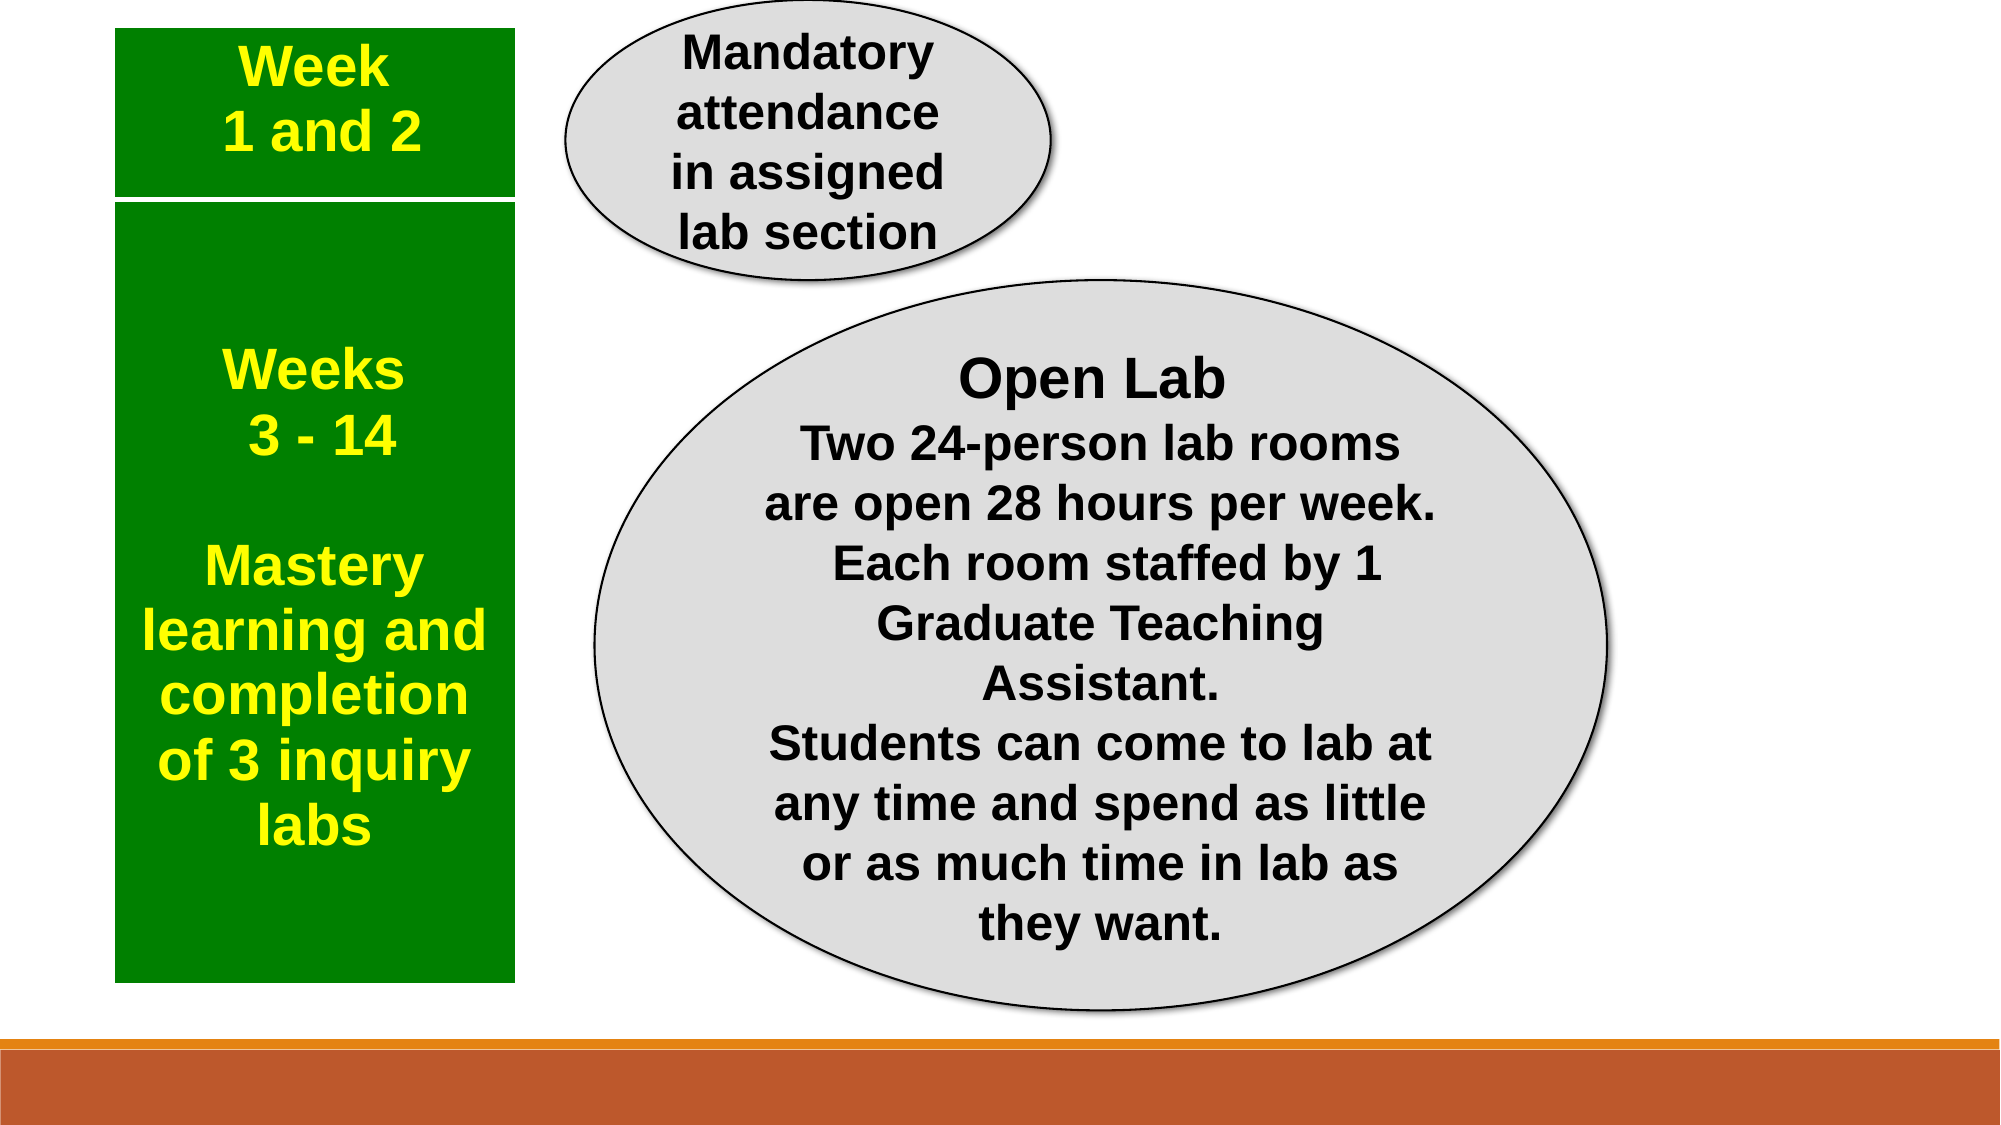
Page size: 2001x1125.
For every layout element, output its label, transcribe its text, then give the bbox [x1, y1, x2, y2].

text_box Mandatory attendance in assigned lab section [564, 0, 1052, 282]
table_cell Weeks 3 - 14 Mastery learning and completion of 3 inquiry labs [115, 202, 515, 983]
text_box Open Lab Two 24-person lab rooms are open 28 hours per week. Each room staffed by 1 Graduate Teaching Assistant. Students can come to lab at any time and spend as little or as much time in lab as they want. [593, 279, 1609, 1012]
table_header Week 1 and 2 [115, 28, 515, 197]
